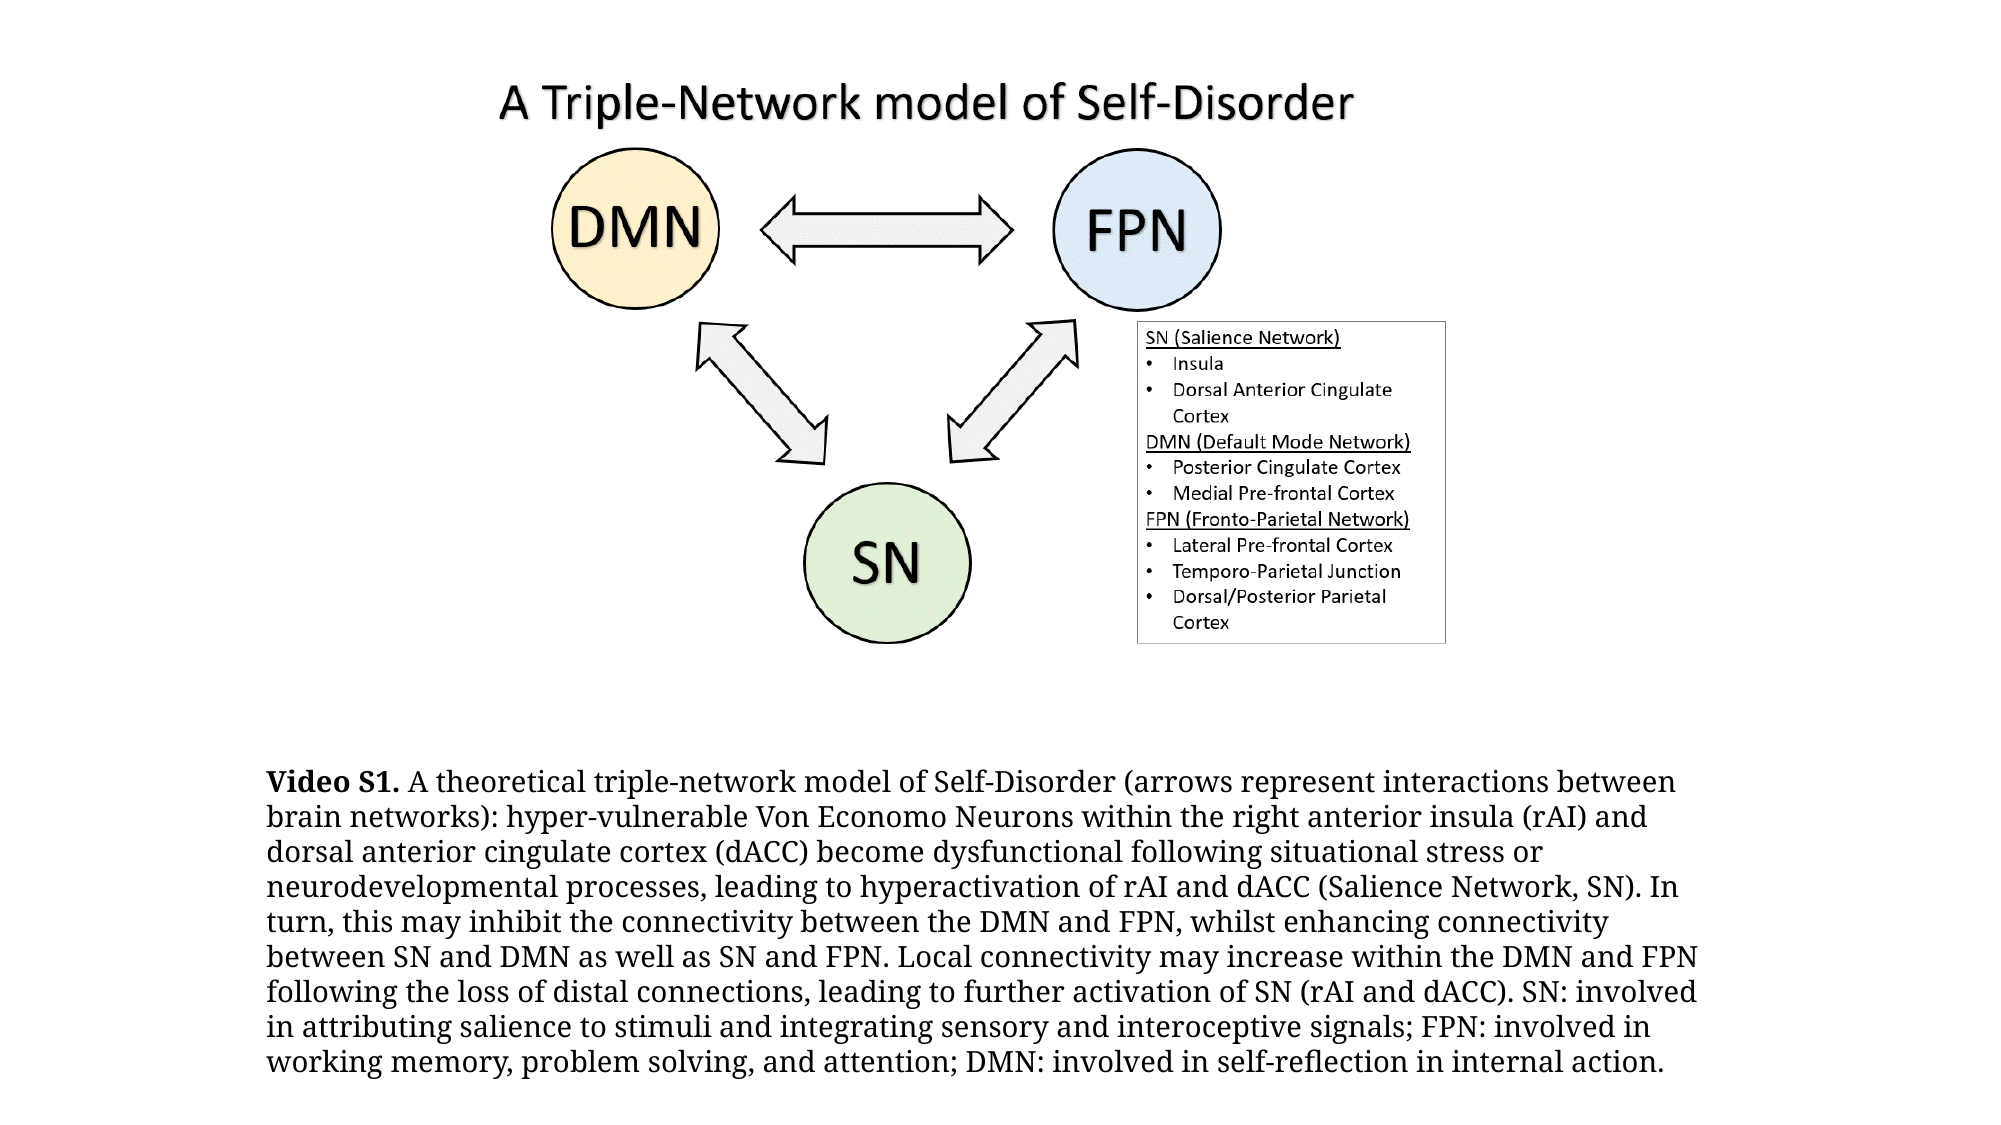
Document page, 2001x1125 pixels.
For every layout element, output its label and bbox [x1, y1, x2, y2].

text_box [251, 41, 1749, 1125]
